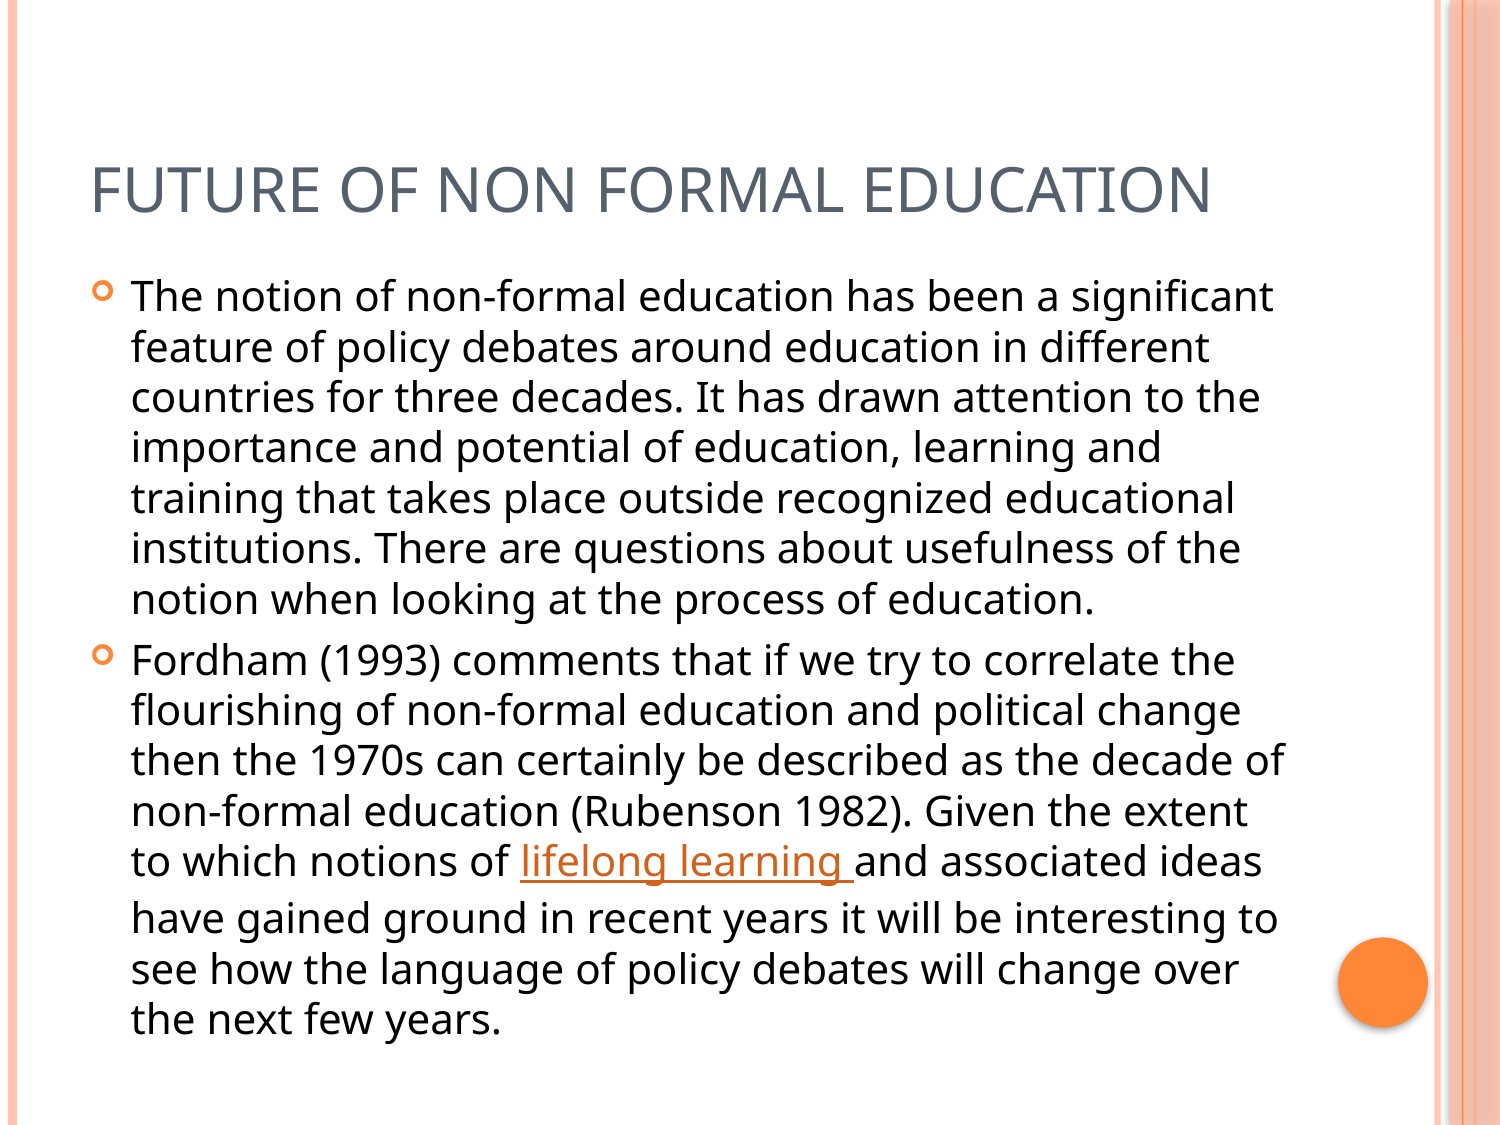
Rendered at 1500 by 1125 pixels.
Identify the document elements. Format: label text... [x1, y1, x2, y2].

list The notion of non-formal education has been a significant feature of policy debates around education in different countries for three decades. It has drawn attention to the importance and potential of education, learning and training that takes place outside recognized educational institutions. There are questions about usefulness of the notion when looking at the process of education. Fordham (1993) comments that if we try to correlate the flourishing of non-formal education and political change then the 1970s can certainly be described as the decade of non-formal education (Rubenson 1982). Given the extent to which notions of lifelong learning and associated ideas have gained ground in recent years it will be interesting to see how the language of policy debates will change over the next few years. [75, 262, 1300, 1062]
title Future of Non formal Education [75, 45, 1300, 233]
